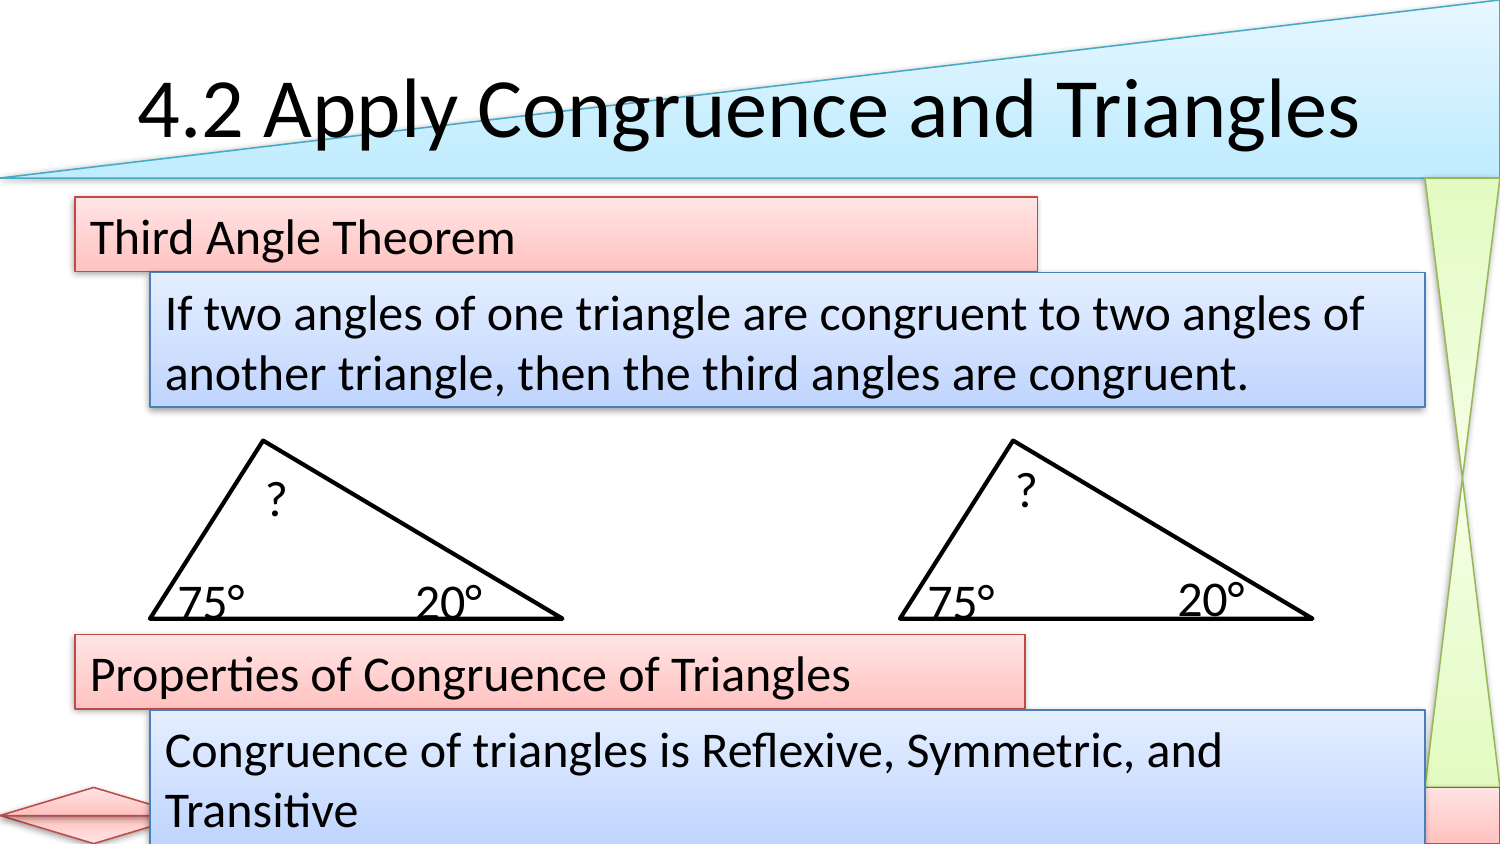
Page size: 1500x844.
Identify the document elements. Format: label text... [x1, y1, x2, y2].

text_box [149, 440, 563, 639]
title 4.2 Apply Congruence and Triangles [75, 33, 1425, 175]
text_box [899, 440, 1313, 639]
text_box Properties of Congruence of Triangles [74, 634, 1026, 710]
text_box Congruence of triangles is Reflexive, Symmetric, and Transitive [149, 709, 1426, 844]
text_box If two angles of one triangle are congruent to two angles of another triangle, then the third angles are congruent. [149, 272, 1426, 408]
text_box Third Angle Theorem [74, 196, 1038, 272]
